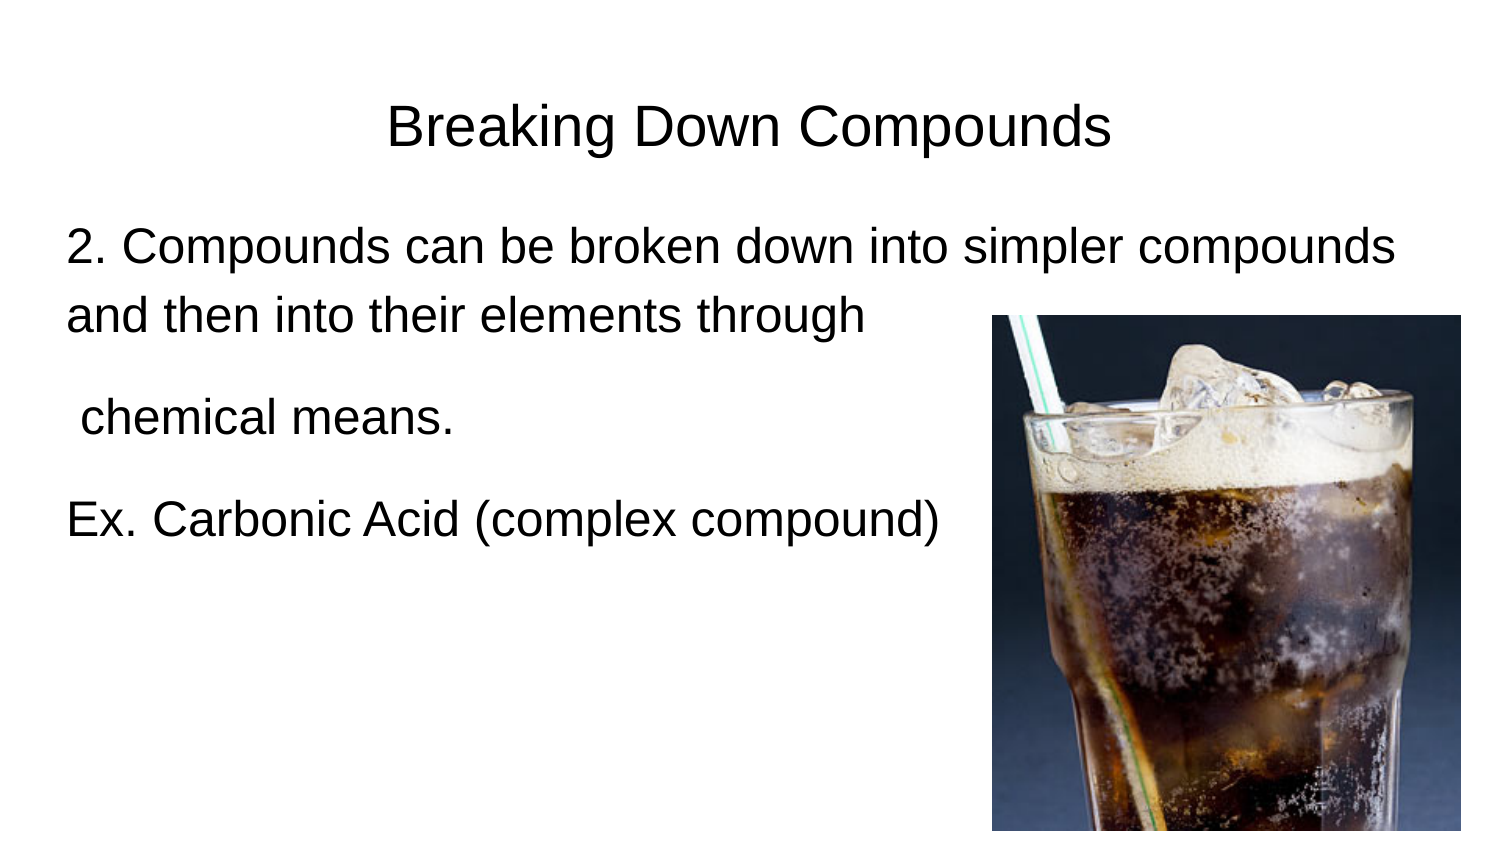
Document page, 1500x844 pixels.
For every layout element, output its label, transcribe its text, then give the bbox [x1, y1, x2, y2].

list 2. Compounds can be broken down into simpler compounds and then into their elements through chemical means. Ex. Carbonic Acid (complex compound) [51, 189, 1449, 750]
picture [991, 315, 1462, 832]
title Breaking Down Compounds [51, 72, 1449, 167]
